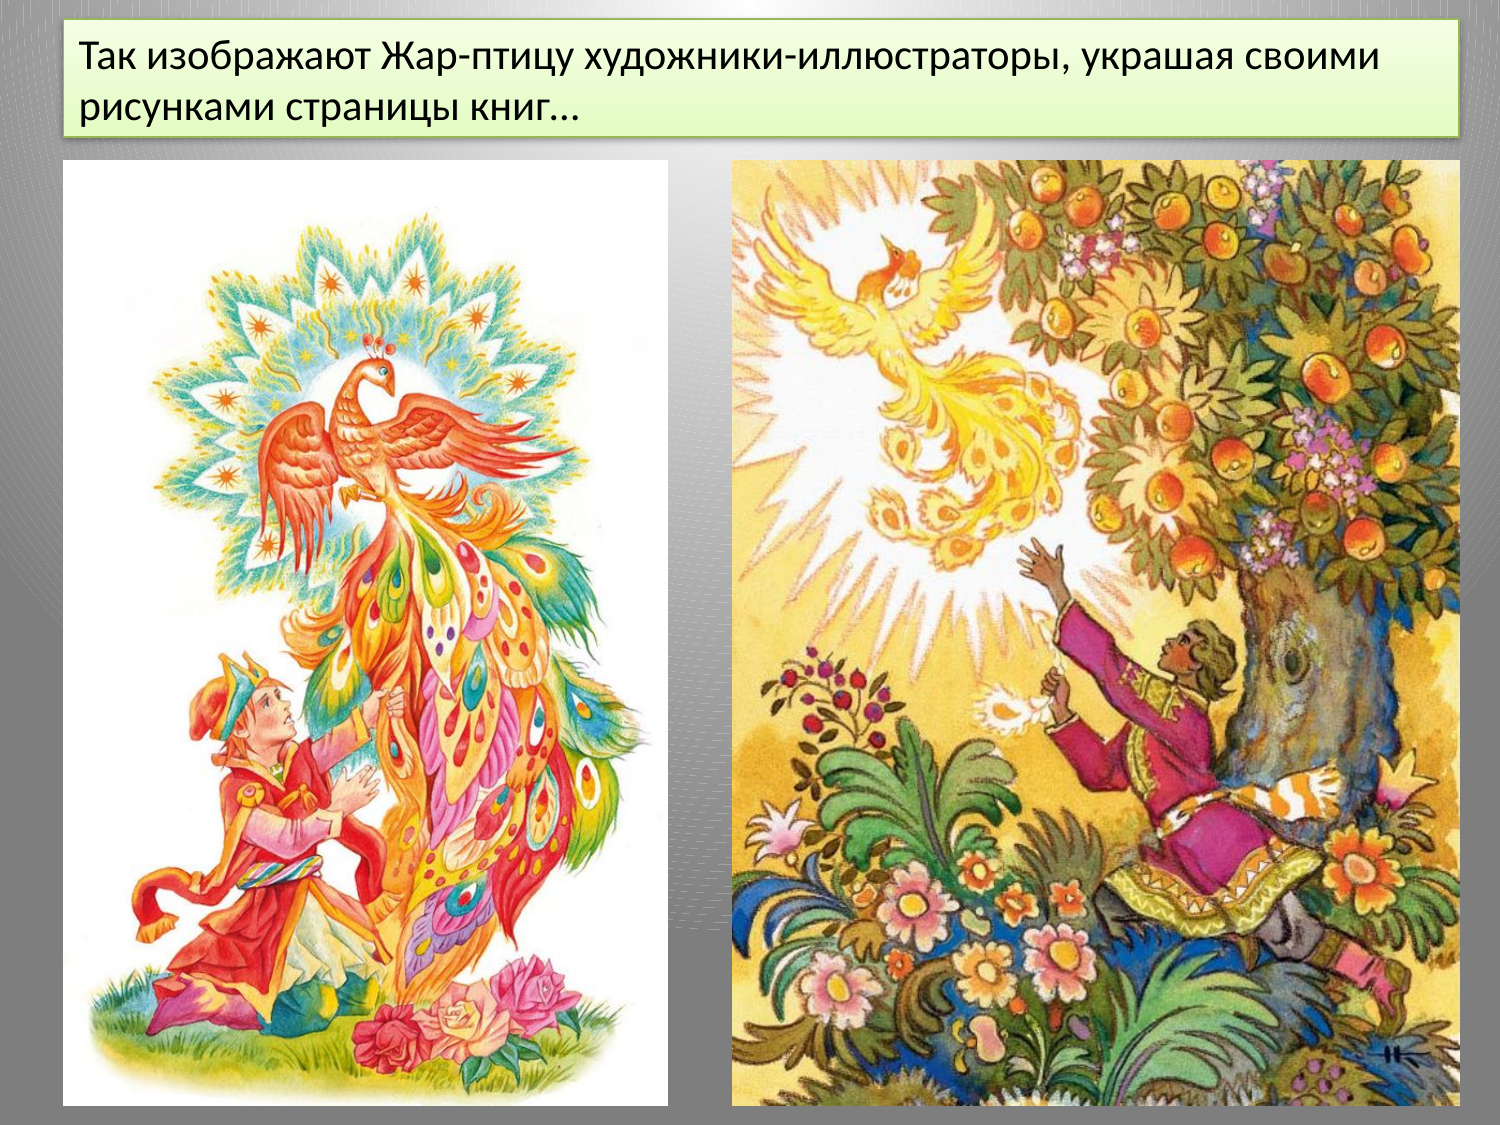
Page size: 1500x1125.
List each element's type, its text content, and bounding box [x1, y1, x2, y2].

picture [63, 160, 668, 1106]
list Так изображают Жар-птицу художники-иллюстраторы, украшая своими рисунками страницы книг… [63, 18, 1460, 138]
picture [732, 160, 1460, 1106]
